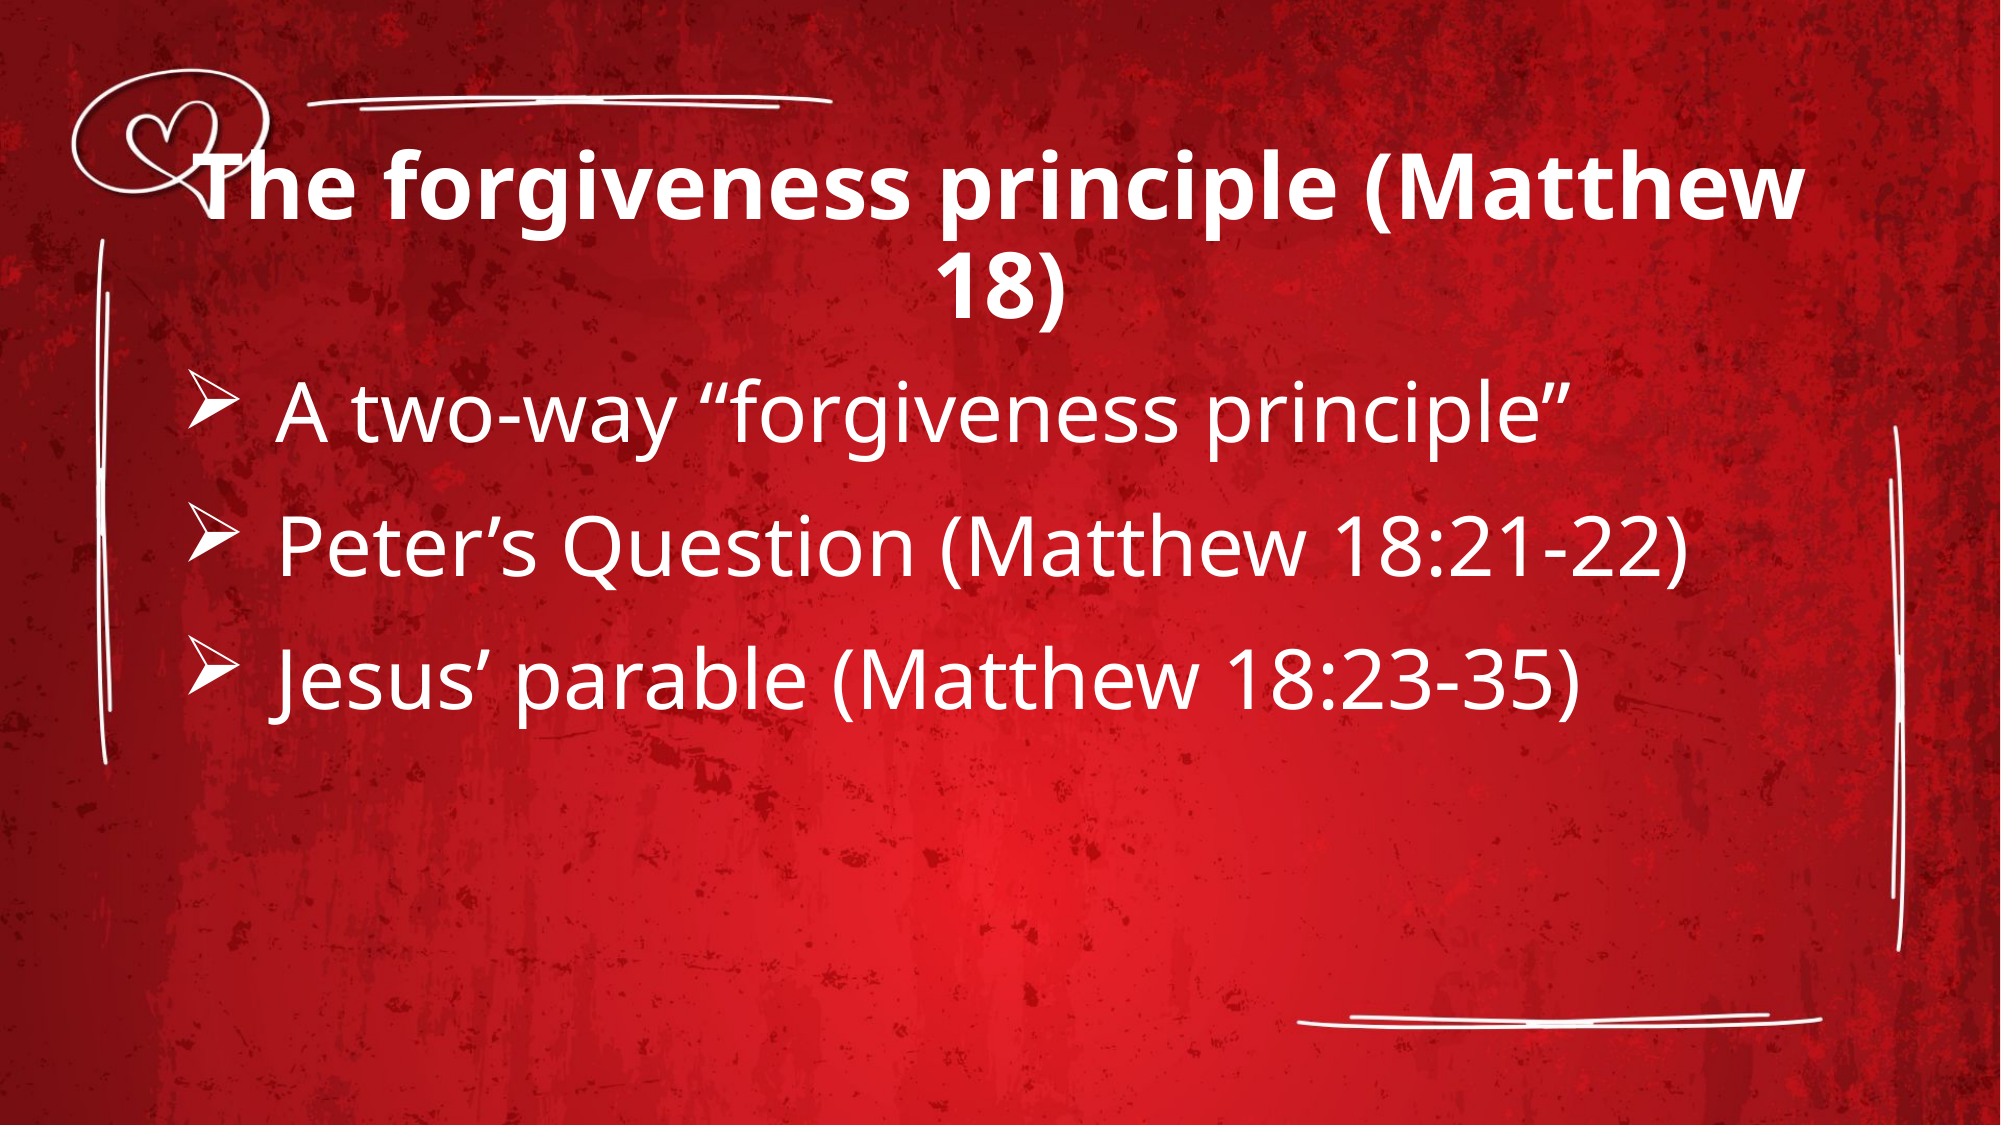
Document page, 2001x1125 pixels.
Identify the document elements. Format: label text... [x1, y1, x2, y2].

list The forgiveness principle (Matthew 18) A two-way “forgiveness principle” Peter’s Question (Matthew 18:21-22) Jesus’ parable (Matthew 18:23-35) [166, 0, 1834, 884]
picture [0, 0, 2001, 1125]
